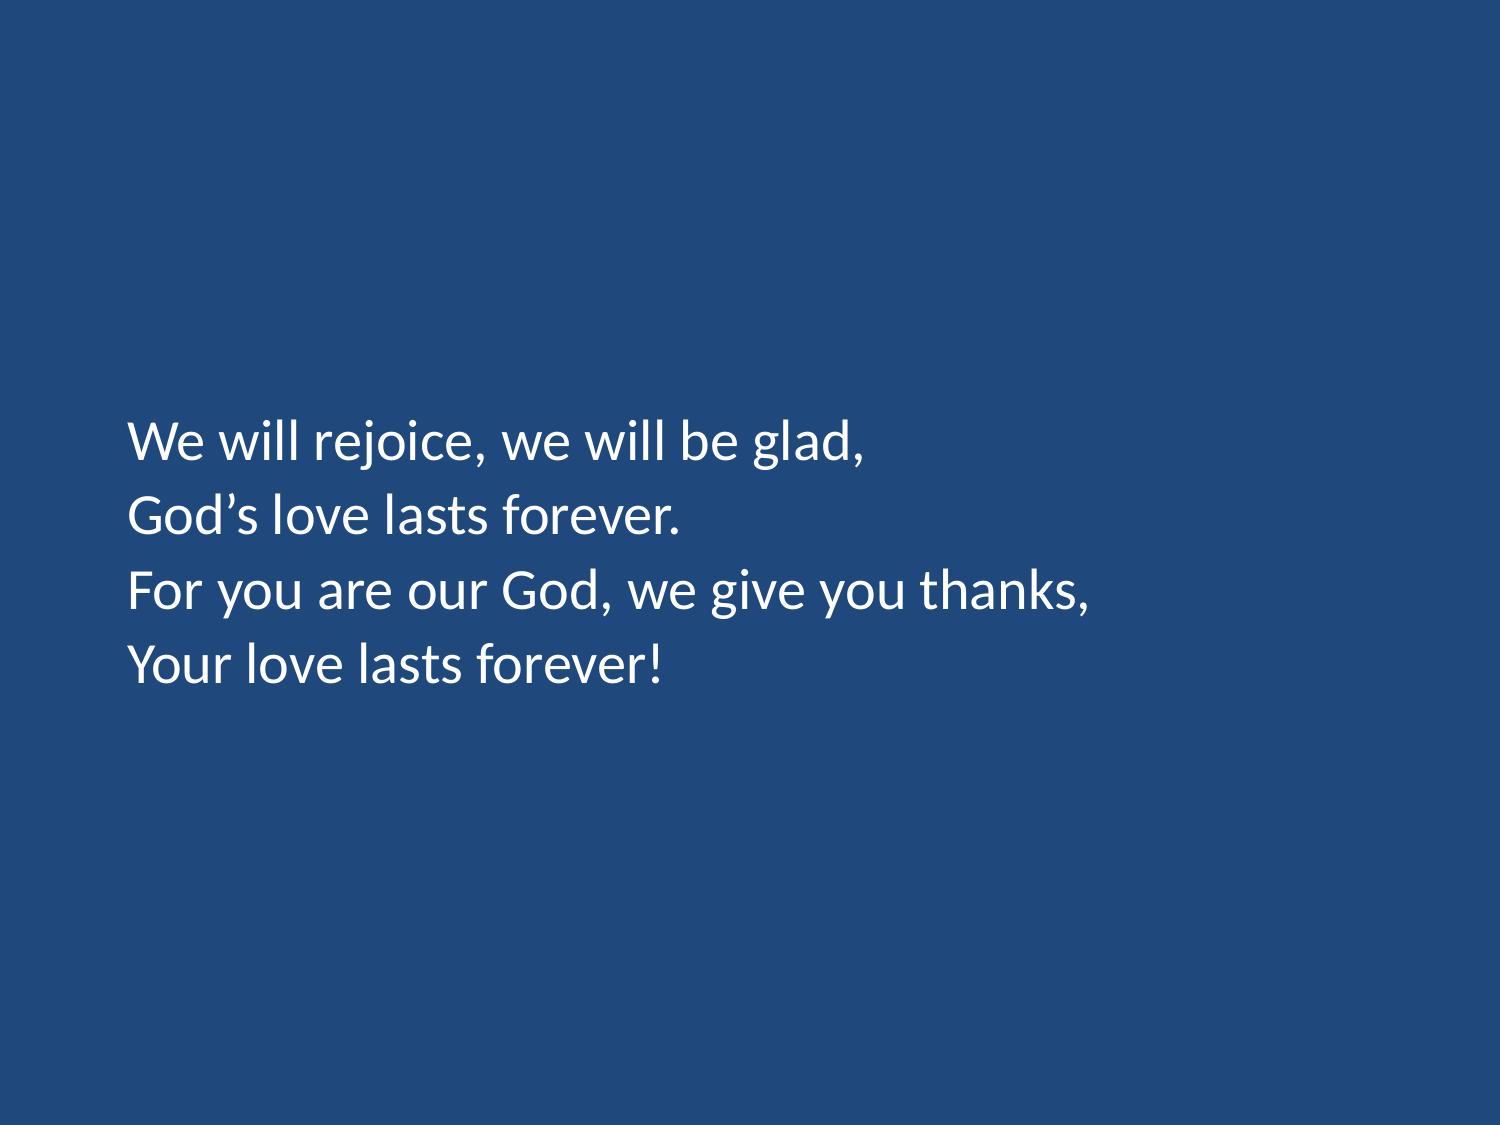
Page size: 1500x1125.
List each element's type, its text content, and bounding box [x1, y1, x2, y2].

list We will rejoice, we will be glad, God’s love lasts forever. For you are our God, we give you thanks, Your love lasts forever! [112, 402, 1450, 723]
